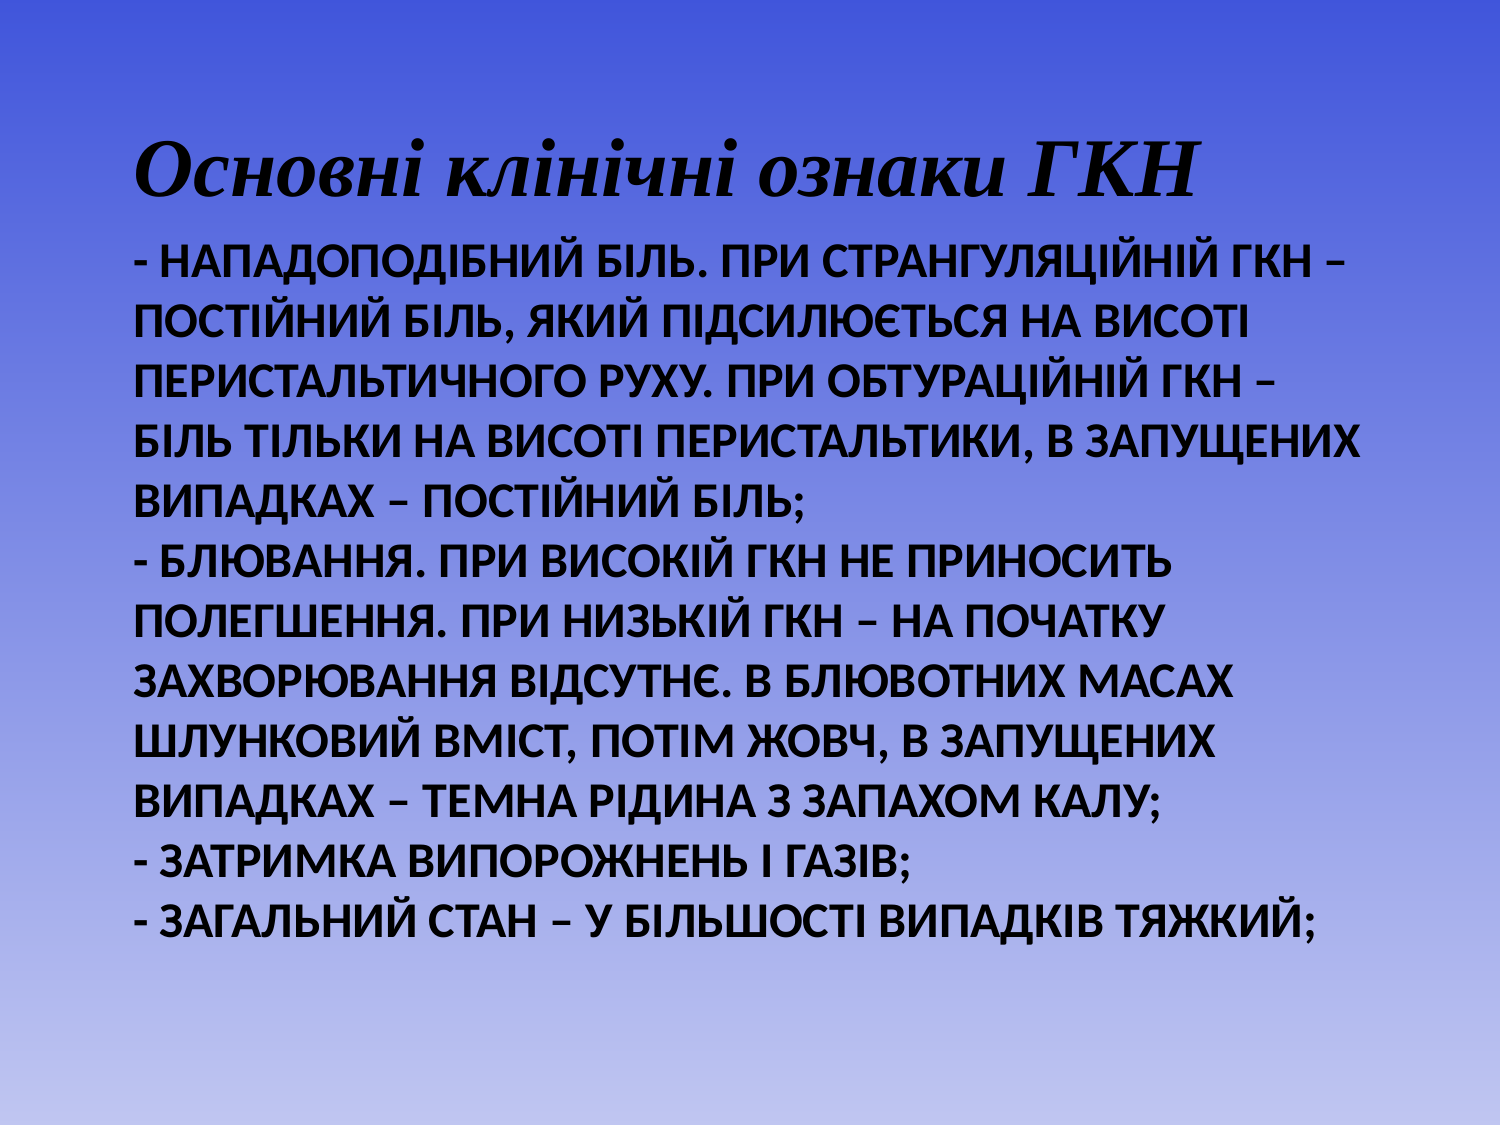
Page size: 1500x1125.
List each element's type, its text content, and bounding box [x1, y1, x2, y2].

list Основні клінічні ознаки ГКН [118, 78, 1394, 279]
title - Нападоподібний біль. При странгуляційній ГКН – постійний біль, який підсилюється на висоті перистальтичного руху. При обтураційній ГКН – біль тільки на висоті перистальтики, в запущених випадках – постійний біль; - блювання. При високій ГКН не приносить полегшення. При низькій ГКН – на початку захворювання відсутнє. В блювотних масах шлунковий вміст, потім жовч, в запущених випадках – темна рідина з запахом калу; - затримка випорожнень і газів; - загальний стан – у більшості випадків тяжкий; [118, 279, 1394, 947]
